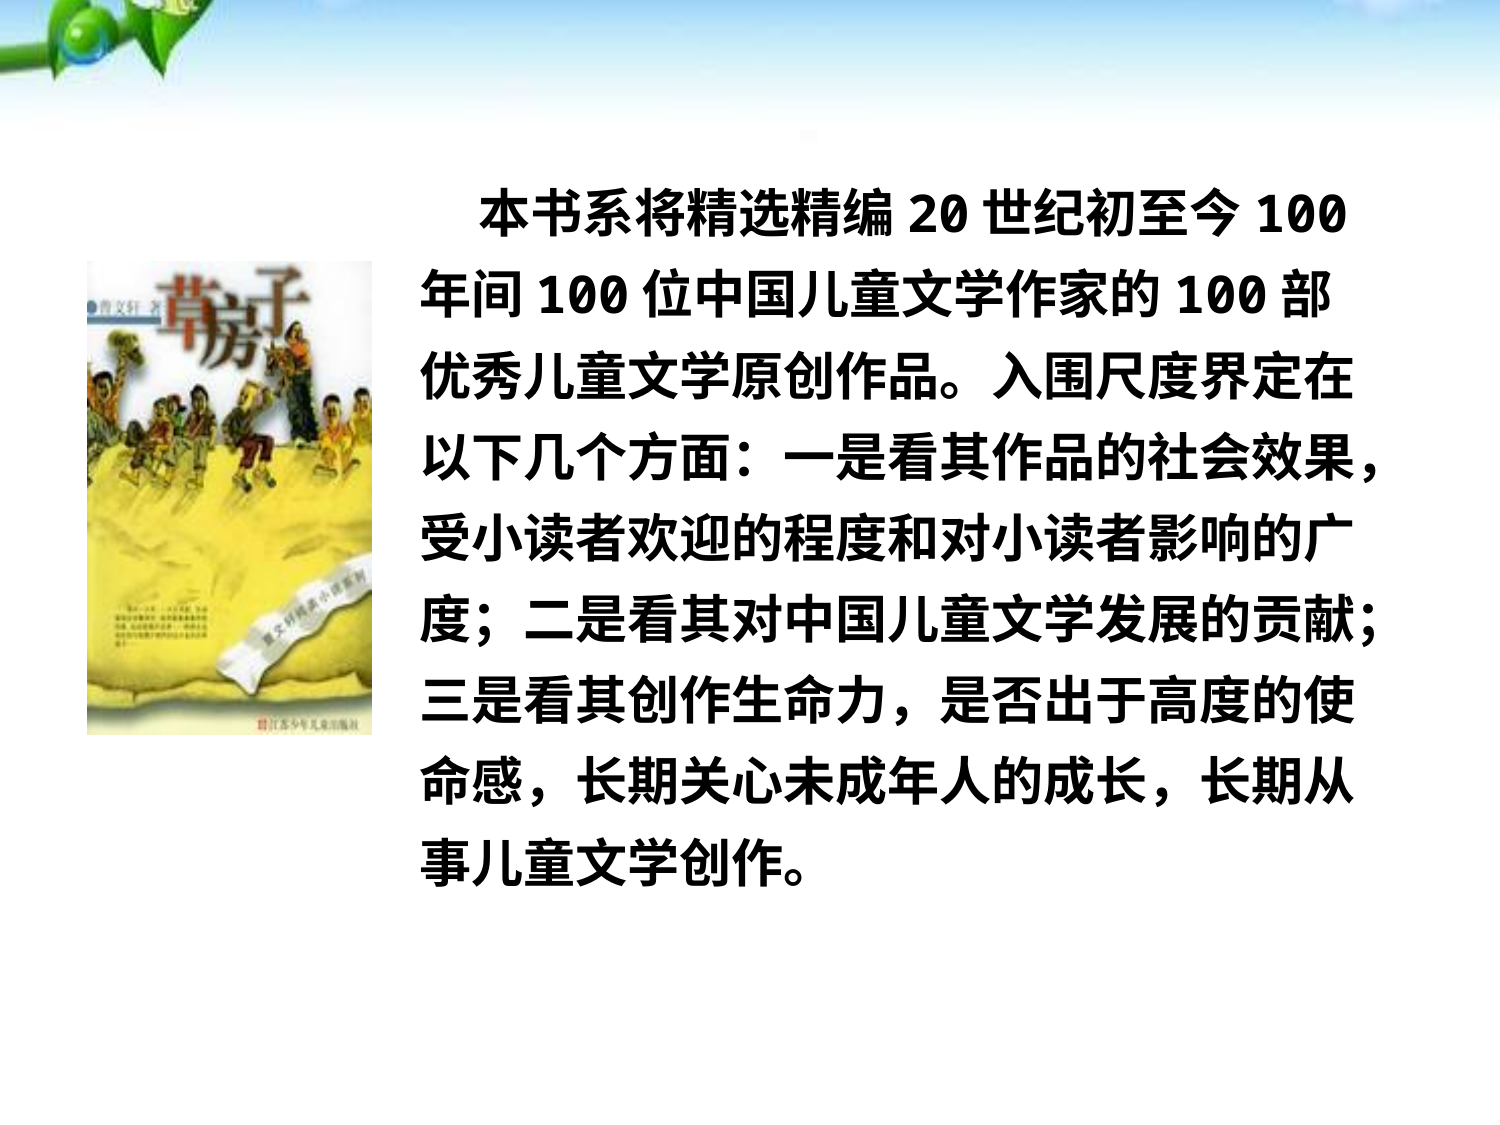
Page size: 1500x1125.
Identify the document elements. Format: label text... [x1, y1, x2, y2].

picture [0, 0, 1500, 1125]
text_box 本书系将精选精编20世纪初至今100年间100位中国儿童文学作家的100部优秀儿童文学原创作品。入围尺度界定在以下几个方面：一是看其作品的社会效果，受小读者欢迎的程度和对小读者影响的广度；二是看其对中国儿童文学发展的贡献；三是看其创作生命力，是否出于高度的使命感，长期关心未成年人的成长，长期从事儿童文学创作。 [404, 154, 1373, 900]
